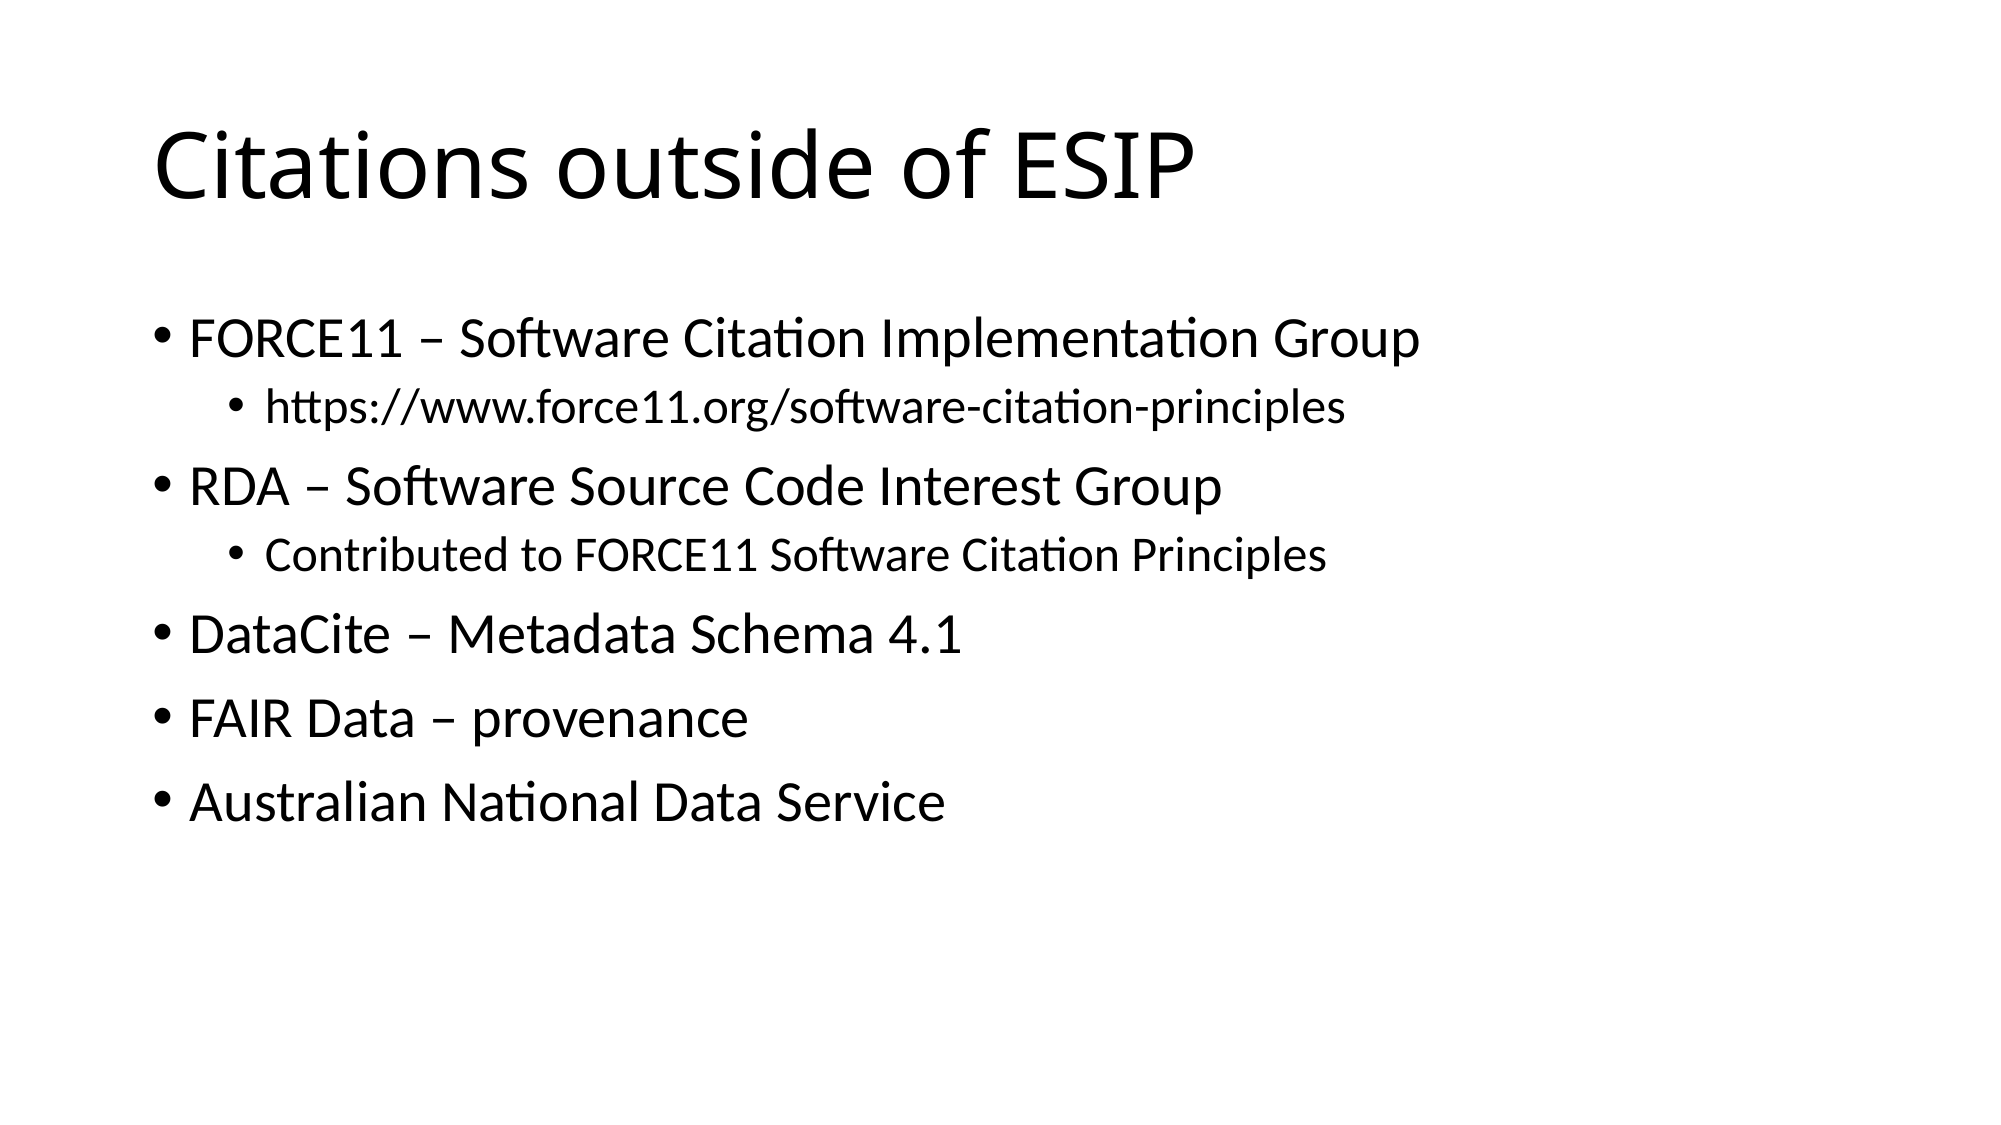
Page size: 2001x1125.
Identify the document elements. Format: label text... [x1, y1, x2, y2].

title Citations outside of ESIP [137, 59, 1863, 278]
list FORCE11 – Software Citation Implementation Group https://www.force11.org/software-citation-principles RDA – Software Source Code Interest Group Contributed to FORCE11 Software Citation Principles DataCite – Metadata Schema 4.1 FAIR Data – provenance Australian National Data Service [137, 299, 1863, 1014]
